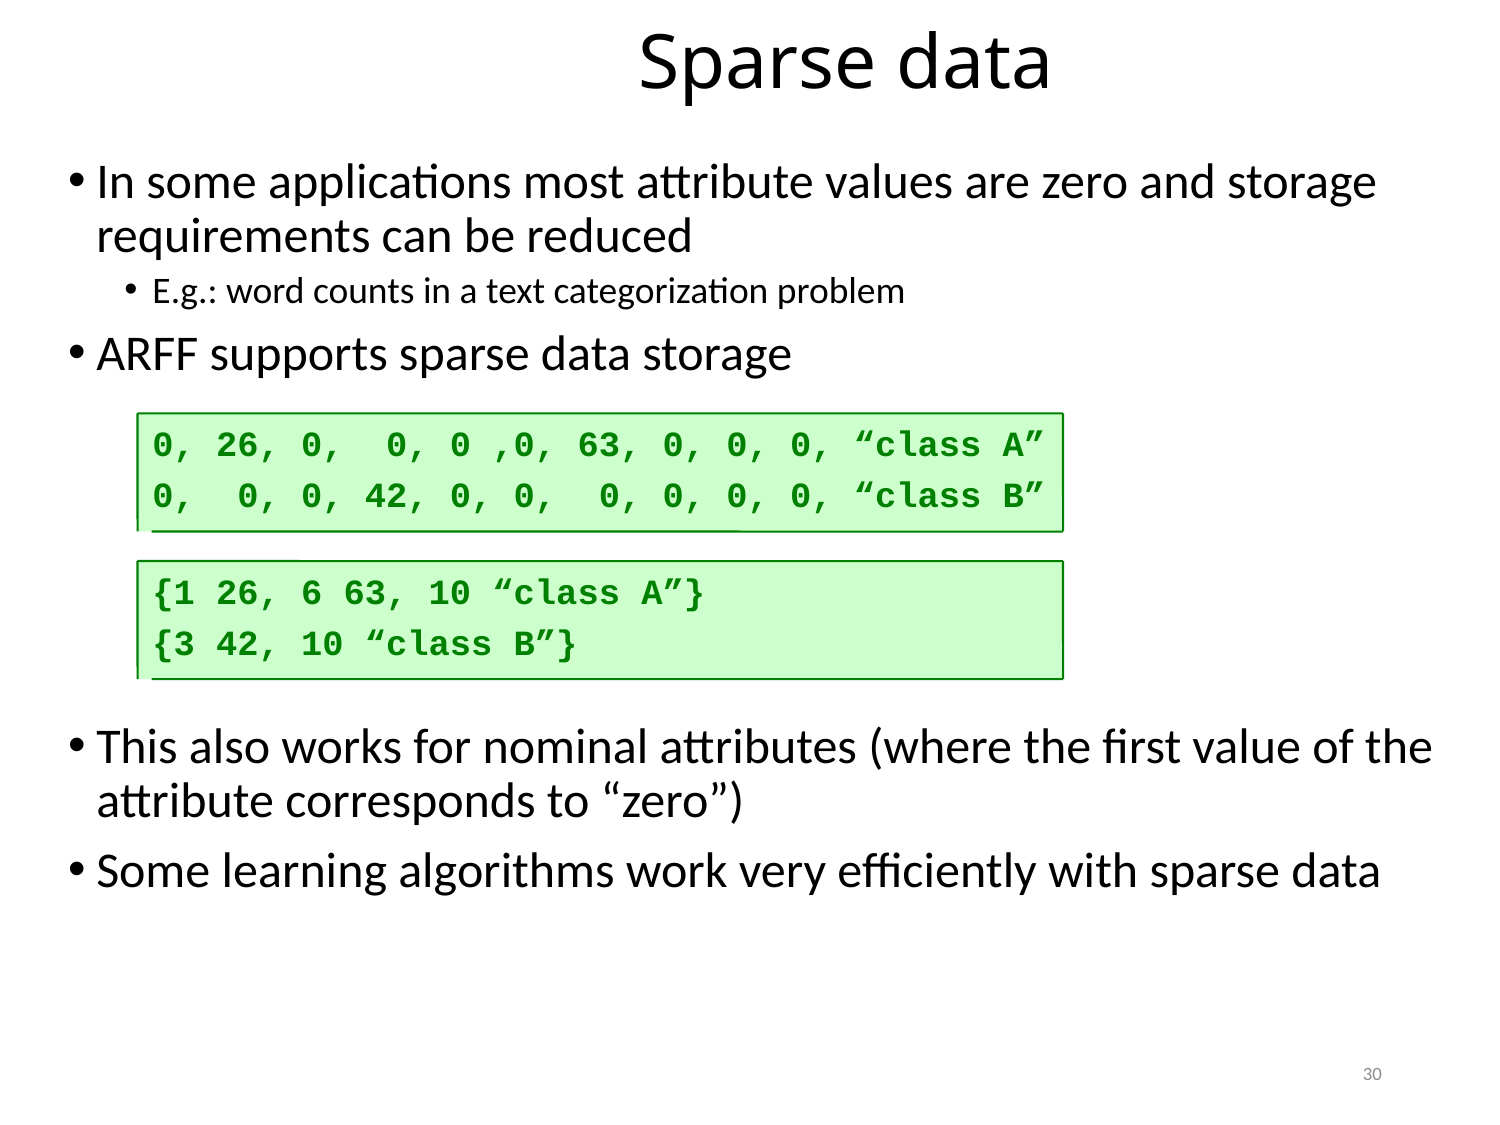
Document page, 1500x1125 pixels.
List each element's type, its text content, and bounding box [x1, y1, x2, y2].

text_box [137, 560, 1063, 680]
list In some applications most attribute values are zero and storage requirements can be reduced E.g.: word counts in a text categorization problem ARFF supports sparse data storage This also works for nominal attributes (where the first value of the attribute corresponds to “zero”) Some learning algorithms work very efficiently with sparse data [53, 147, 1500, 906]
title Sparse data [623, 0, 1500, 147]
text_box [137, 413, 1063, 532]
slide_number 30 [1059, 1042, 1397, 1103]
